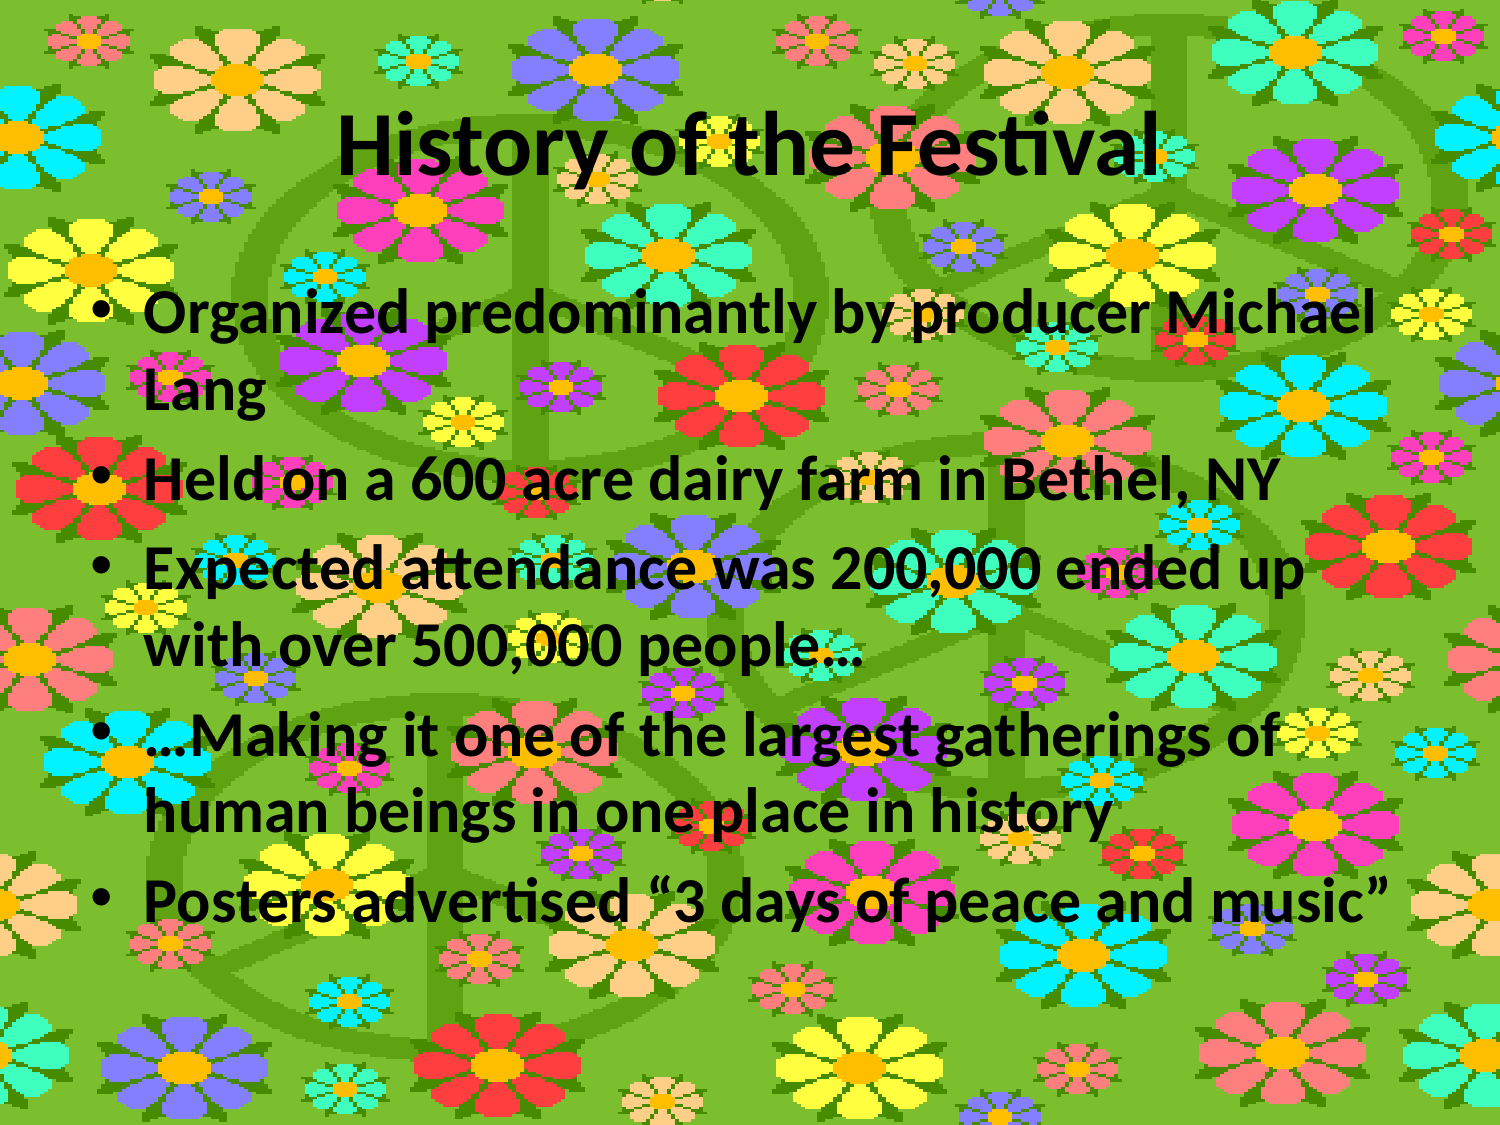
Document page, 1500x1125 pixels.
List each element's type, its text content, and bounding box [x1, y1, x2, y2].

picture [0, 0, 1500, 1125]
title History of the Festival [75, 45, 1425, 233]
list Organized predominantly by producer Michael Lang Held on a 600 acre dairy farm in Bethel, NY Expected attendance was 200,000 ended up with over 500,000 people… …Making it one of the largest gatherings of human beings in one place in history Posters advertised “3 days of peace and music” [75, 262, 1425, 1005]
